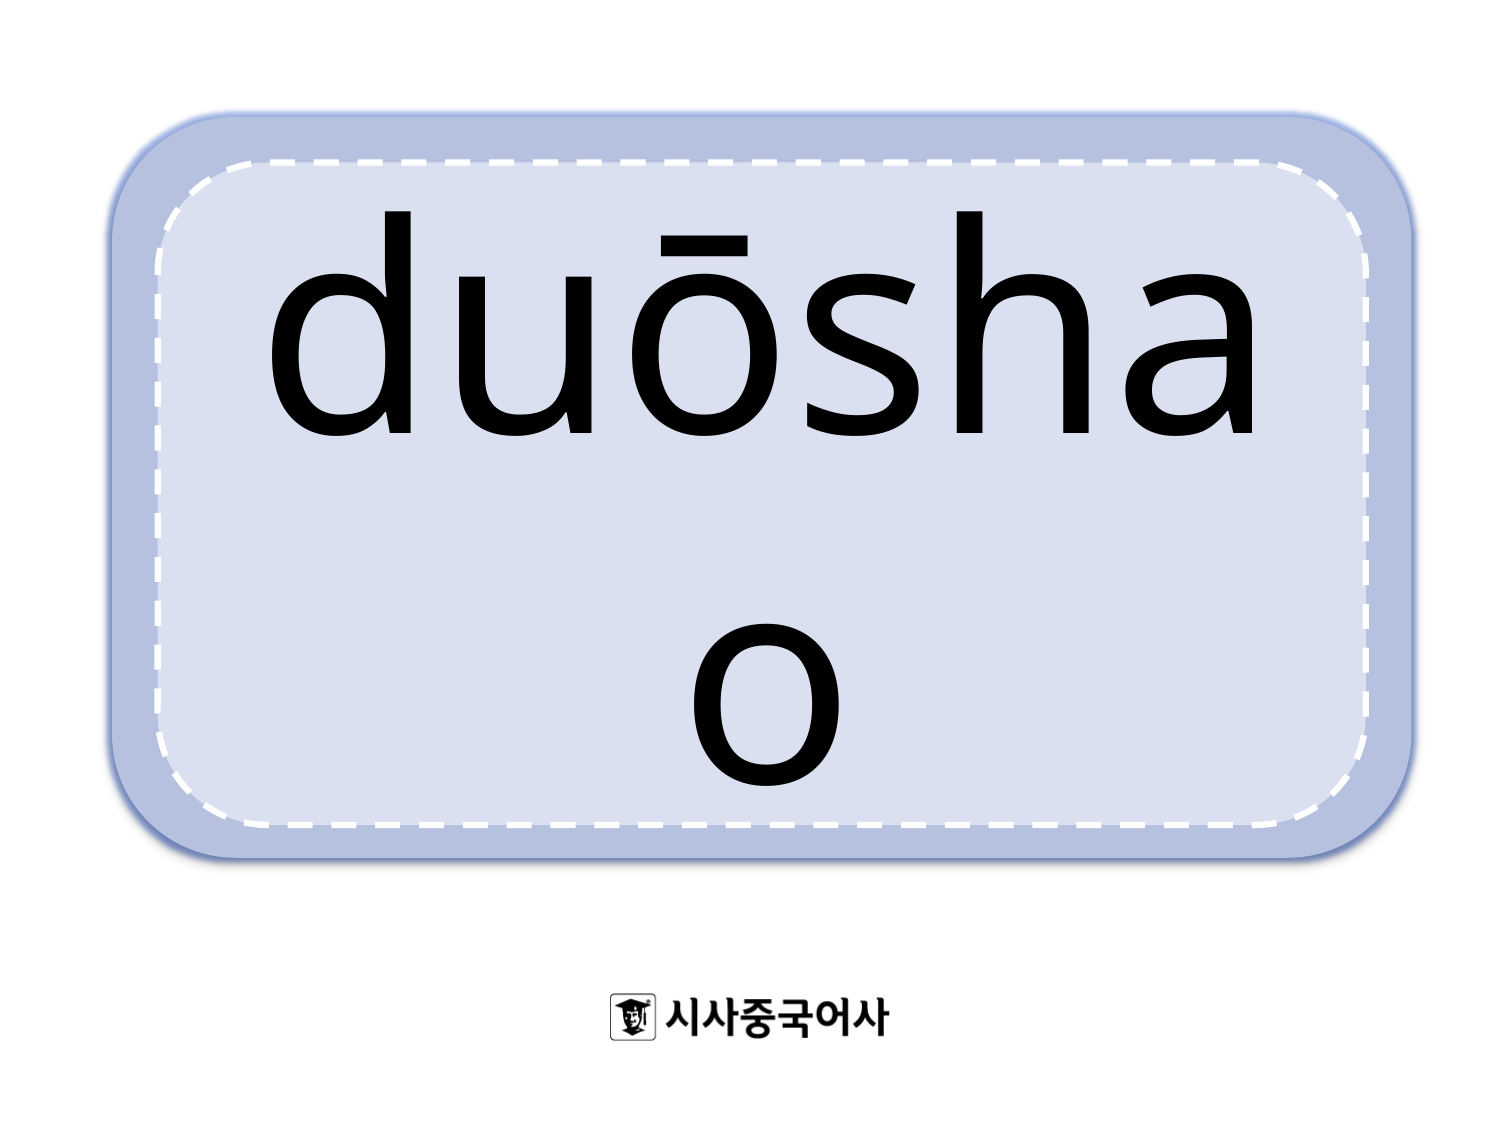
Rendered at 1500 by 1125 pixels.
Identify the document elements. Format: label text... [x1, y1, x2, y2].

text_box duōshao [162, 160, 1371, 824]
picture [602, 987, 898, 1047]
